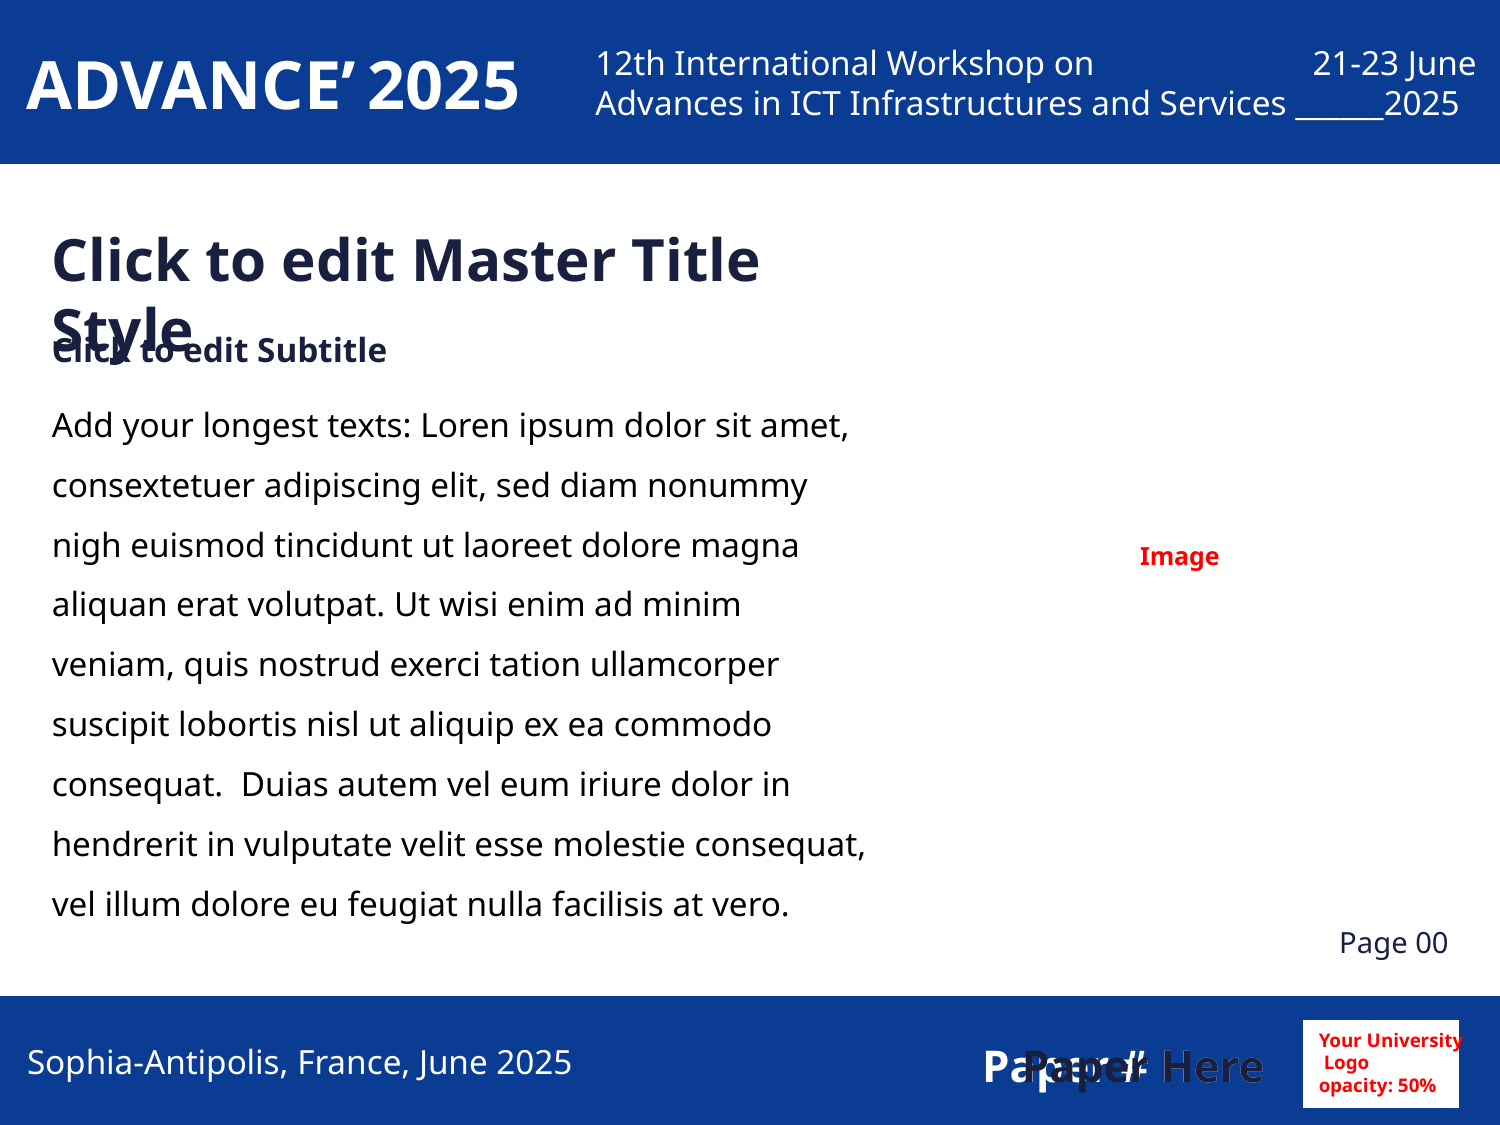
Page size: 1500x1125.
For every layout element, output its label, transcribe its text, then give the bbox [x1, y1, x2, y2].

text_box Click to edit Master Title Style [36, 215, 887, 321]
text_box Page 00 [1324, 917, 1485, 968]
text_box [1303, 1020, 1479, 1107]
text_box Add your longest texts: Loren ipsum dolor sit amet, consextetuer adipiscing elit, sed diam nonummy nigh euismod tincidunt ut laoreet dolore magna aliquan erat volutpat. Ut wisi enim ad minim veniam, quis nostrud exerci tation ullamcorper suscipit lobortis nisl ut aliquip ex ea commodo consequat. Duias autem vel eum iriure dolor in hendrerit in vulputate velit esse molestie consequat, vel illum dolore eu feugiat nulla facilisis at vero. [36, 376, 889, 931]
text_box Image [1074, 532, 1286, 578]
text_box Click to edit Subtitle [36, 321, 887, 376]
text_box Paper Here [520, 1030, 1280, 1099]
text_box Ima [915, 233, 1445, 891]
